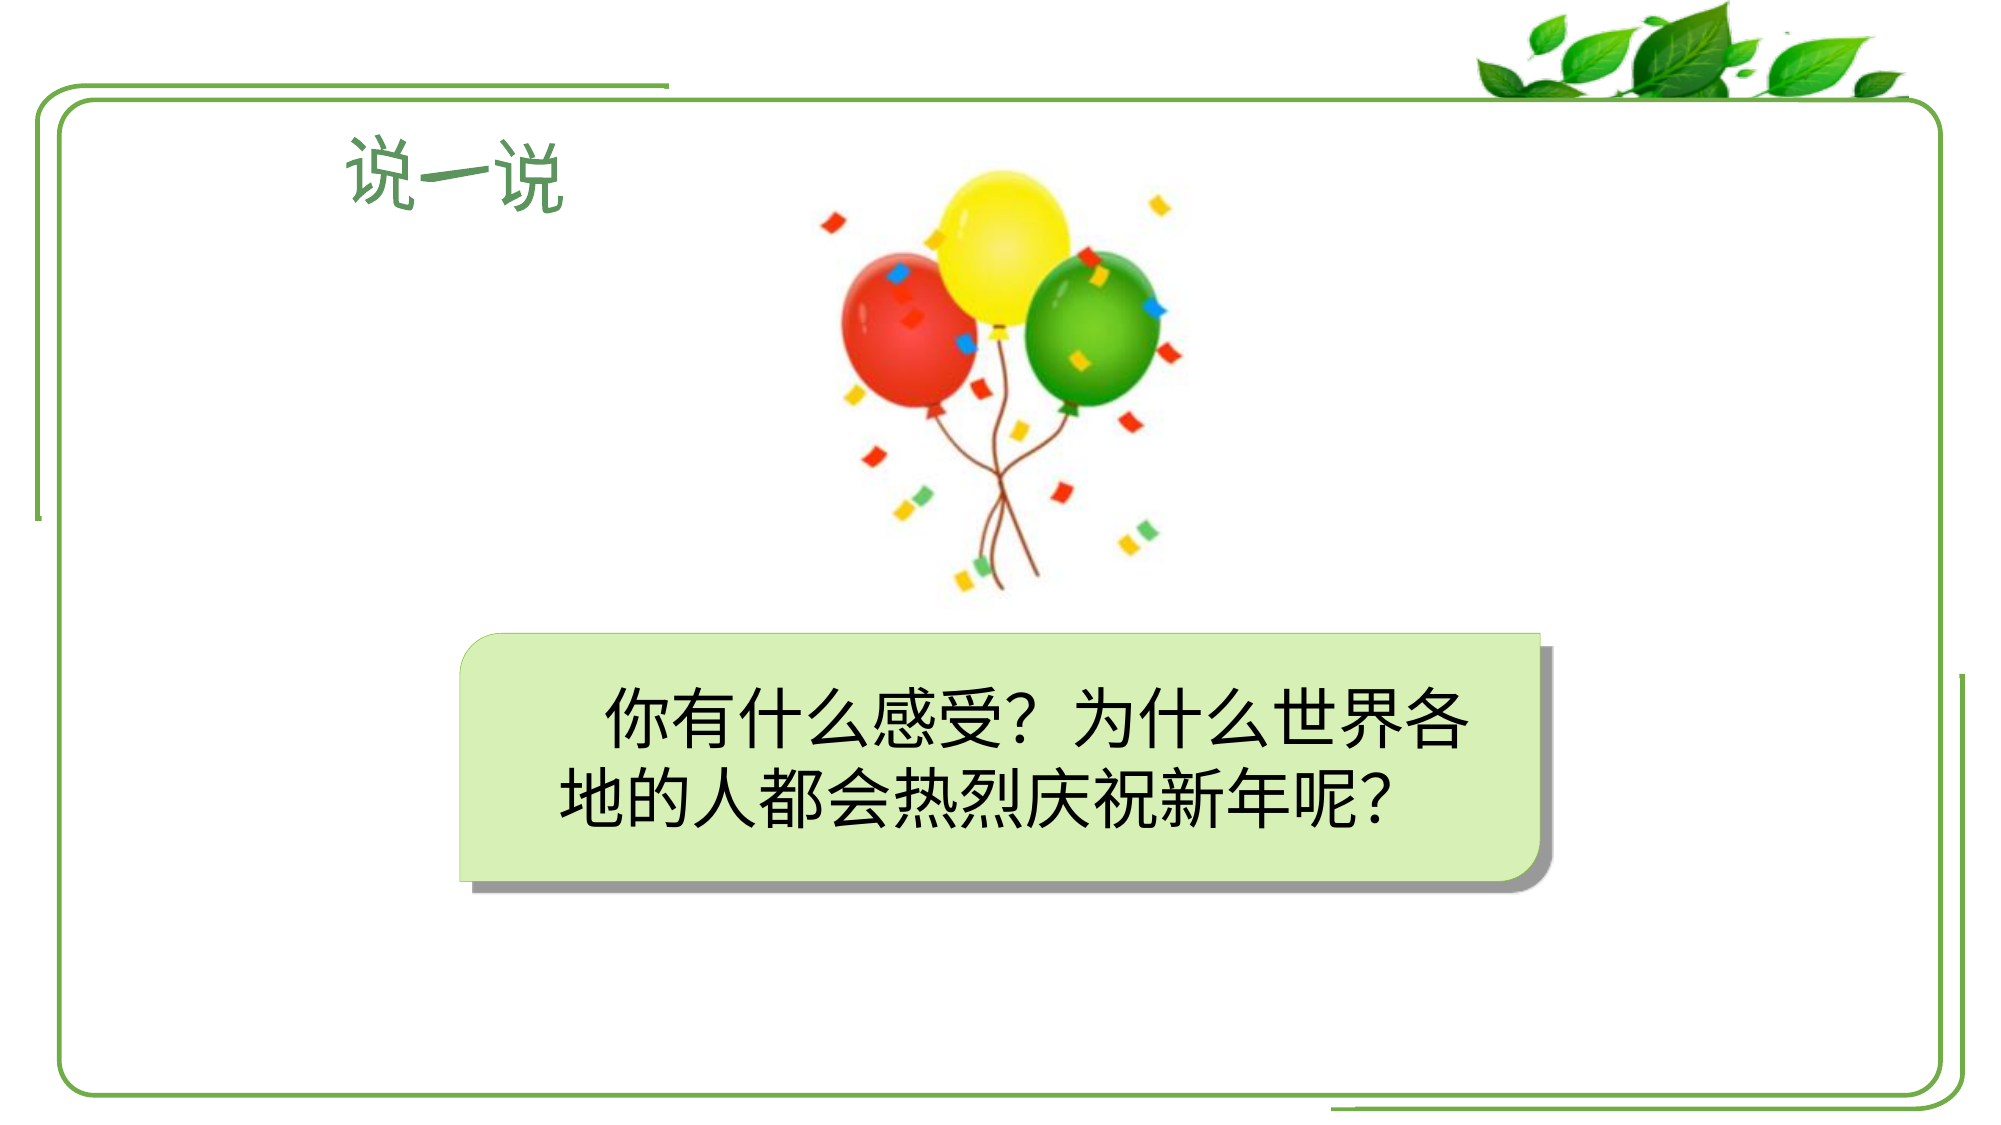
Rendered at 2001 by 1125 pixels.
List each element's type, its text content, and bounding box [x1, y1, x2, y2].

picture [1476, 0, 1909, 97]
picture [787, 160, 1237, 610]
text_box 你有什么感受？为什么世界各地的人都会热烈庆祝新年呢？ [458, 632, 1542, 883]
